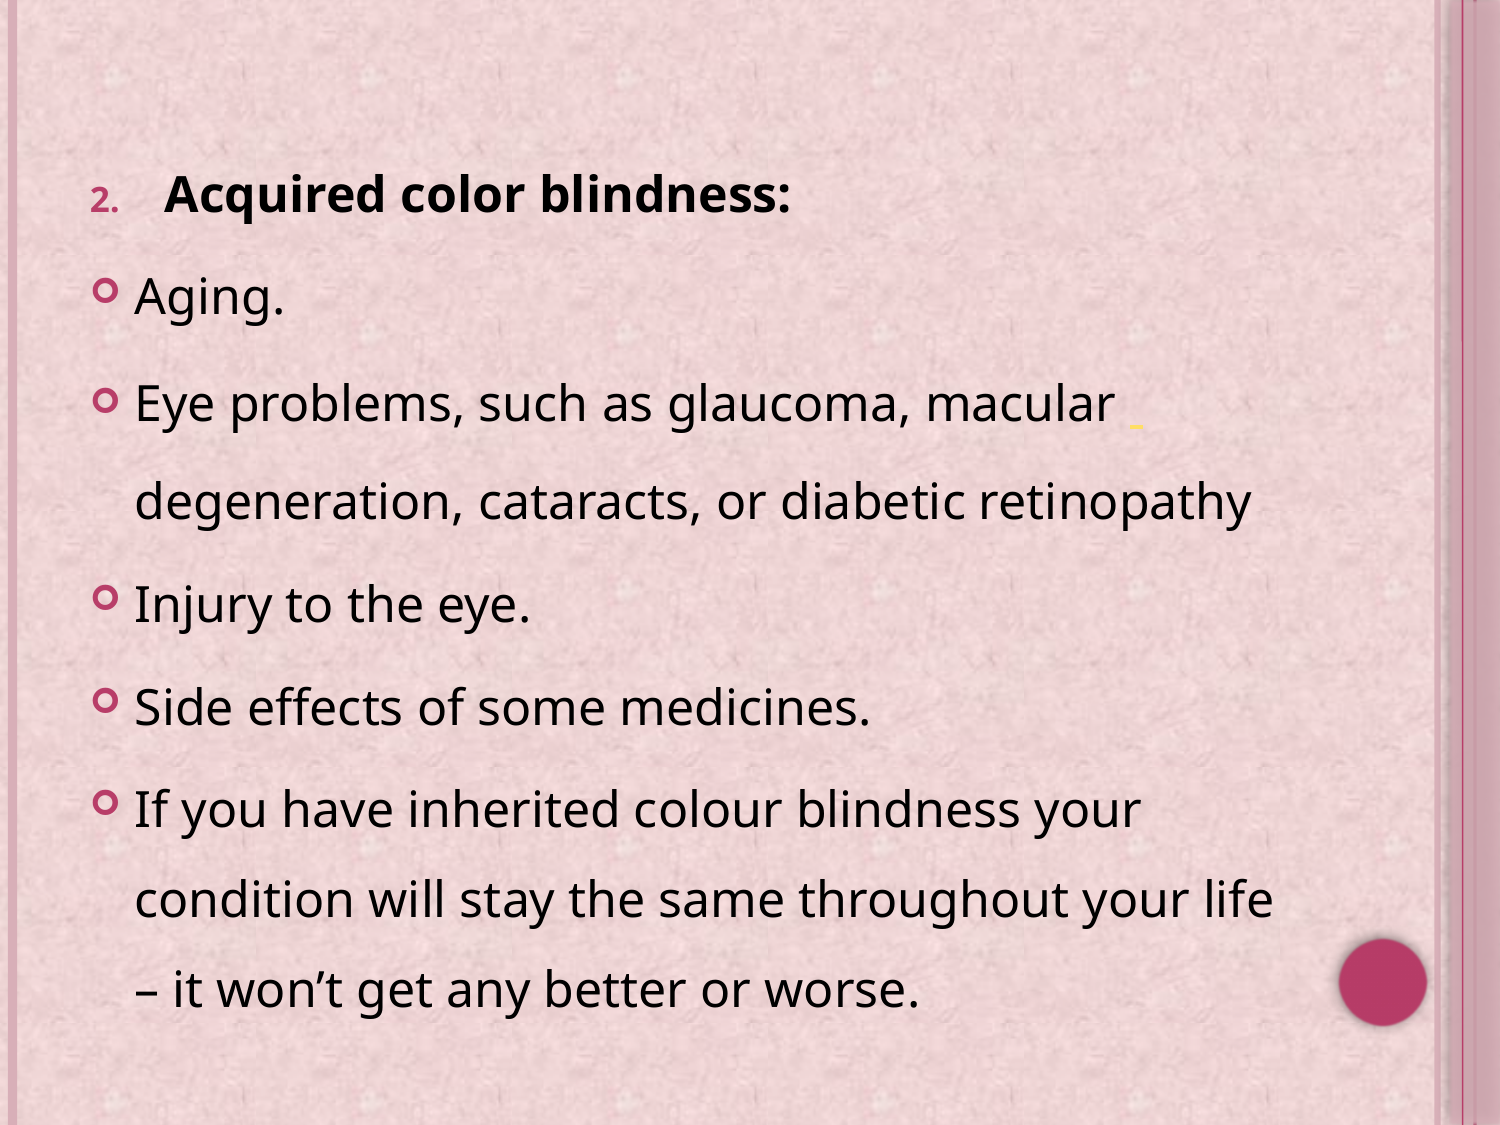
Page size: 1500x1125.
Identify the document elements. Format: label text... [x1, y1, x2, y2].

list Acquired color blindness: Aging. Eye problems, such as glaucoma, macular degeneration, cataracts, or diabetic retinopathy Injury to the eye. Side effects of some medicines. If you have inherited colour blindness your condition will stay the same throughout your life – it won’t get any better or worse. [75, 125, 1300, 1062]
